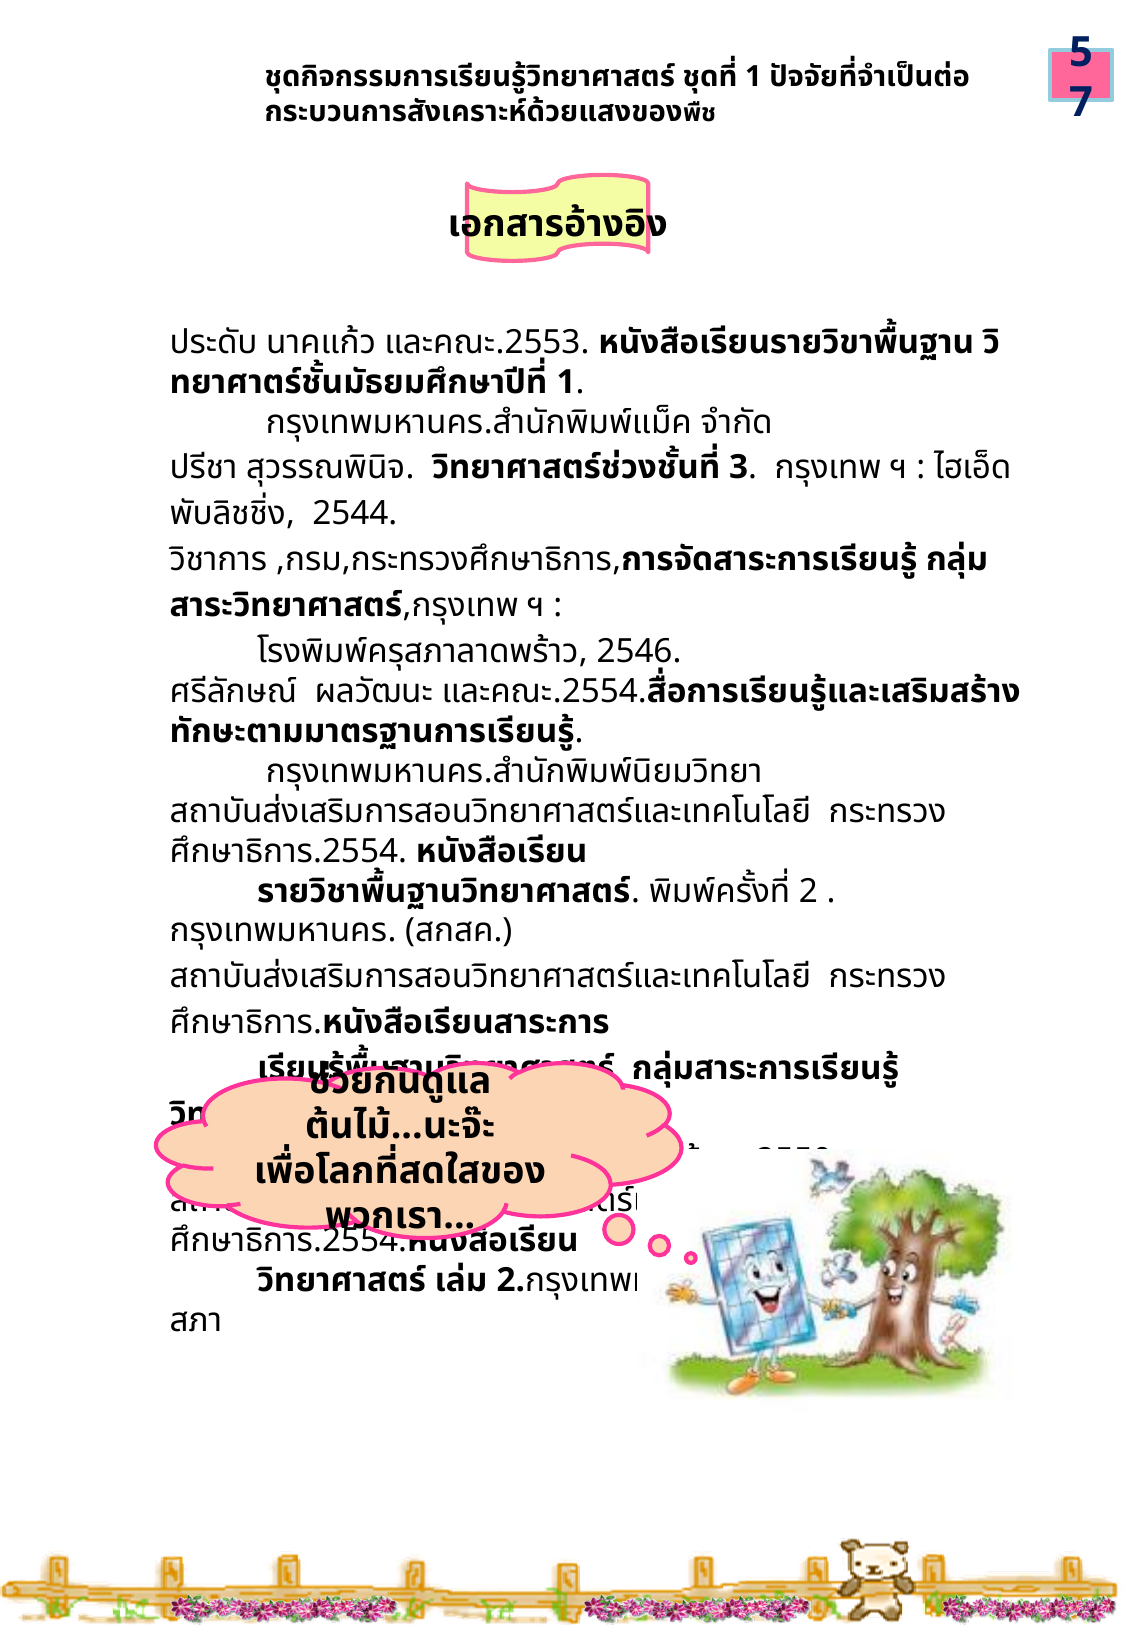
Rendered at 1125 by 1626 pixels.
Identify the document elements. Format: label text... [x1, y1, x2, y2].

text_box [464, 252, 561, 264]
text_box ชุดกิจกรรมการเรียนรู้วิทยาศาสตร์ ชุดที่ 1 ปัจจัยที่จำเป็นต่อกระบวนการสังเคราะห์ด้วยแสงของพืช [249, 49, 1085, 135]
picture [637, 1149, 1013, 1413]
text_box ประดับ นาคแก้ว และคณะ.2553. หนังสือเรียนรายวิขาพื้นฐาน วิทยาศาตร์ชั้นมัธยมศึกษาปีที่ 1. กรุงเทพมหานคร.สำนักพิมพ์แม็ค จำกัด ปรีชา สุวรรณพินิจ. วิทยาศาสตร์ช่วงชั้นที่ 3. กรุงเทพ ฯ : ไฮเอ็ดพับลิชชิ่ง, 2544. วิชาการ ,กรม,กระทรวงศึกษาธิการ,การจัดสาระการเรียนรู้ กลุ่มสาระวิทยาศาสตร์,กรุงเทพ ฯ : โรงพิมพ์ครุสภาลาดพร้าว, 2546. ศรีลักษณ์ ผลวัฒนะ และคณะ.2554.สื่อการเรียนรู้และเสริมสร้างทักษะตามมาตรฐานการเรียนรู้. กรุงเทพมหานคร.สำนักพิมพ์นิยมวิทยา สถาบันส่งเสริมการสอนวิทยาศาสตร์และเทคโนโลยี กระทรวงศึกษาธิการ.2554. หนังสือเรียน รายวิชาพื้นฐานวิทยาศาสตร์. พิมพ์ครั้งที่ 2 . กรุงเทพมหานคร. (สกสค.) สถาบันส่งเสริมการสอนวิทยาศาสตร์และเทคโนโลยี กระทรวงศึกษาธิการ.หนังสือเรียนสาระการ เรียนรู้พื้นฐานวิทยาศาสตร์ กลุ่มสาระการเรียนรู้วิทยาศาสตร์ชั้นมัธยมศึกษาปีที่ 3. กรุงเทพ ฯ :โรงพิมพ์คุรุสภาลาดพร้าว, 2550 สถาบันส่งเสริมการสอนวิทยาศาสตร์และเทคโนโลยี กระทรวงศึกษาธิการ.2554.หนังสือเรียน วิทยาศาสตร์ เล่ม 2.กรุงเทพมหานคร.องค์การค้าของคุรุสภา [154, 312, 1046, 1391]
picture [0, 1537, 1125, 1625]
text_box เอกสารอ้างอิง [432, 191, 683, 252]
text_box ช่วยกันดูแลต้นไม้...นะจ๊ะ เพื่อโลกที่สดใสของพวกเรา... [153, 1060, 684, 1241]
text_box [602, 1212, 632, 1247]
text_box 57 [1048, 48, 1114, 102]
text_box [464, 172, 651, 191]
